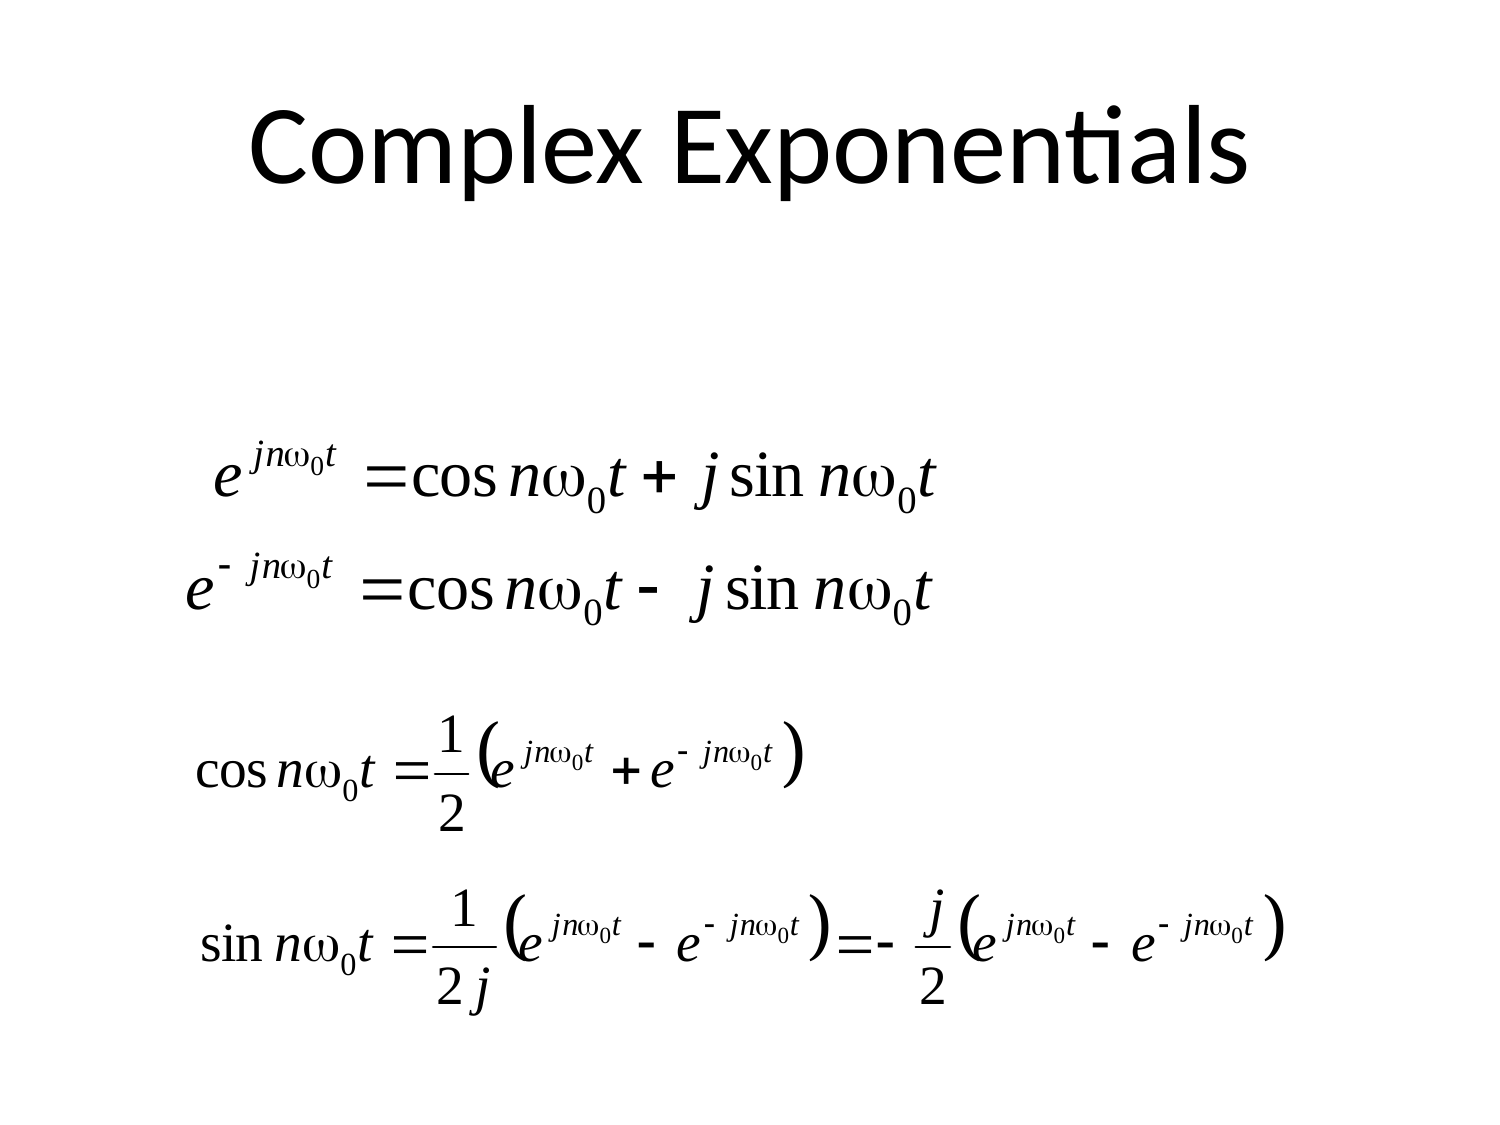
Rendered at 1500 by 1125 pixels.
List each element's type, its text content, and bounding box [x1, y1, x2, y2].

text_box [176, 537, 945, 643]
title Complex Exponentials [75, 45, 1425, 233]
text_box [204, 424, 951, 530]
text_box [193, 873, 1285, 1026]
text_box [187, 699, 803, 844]
